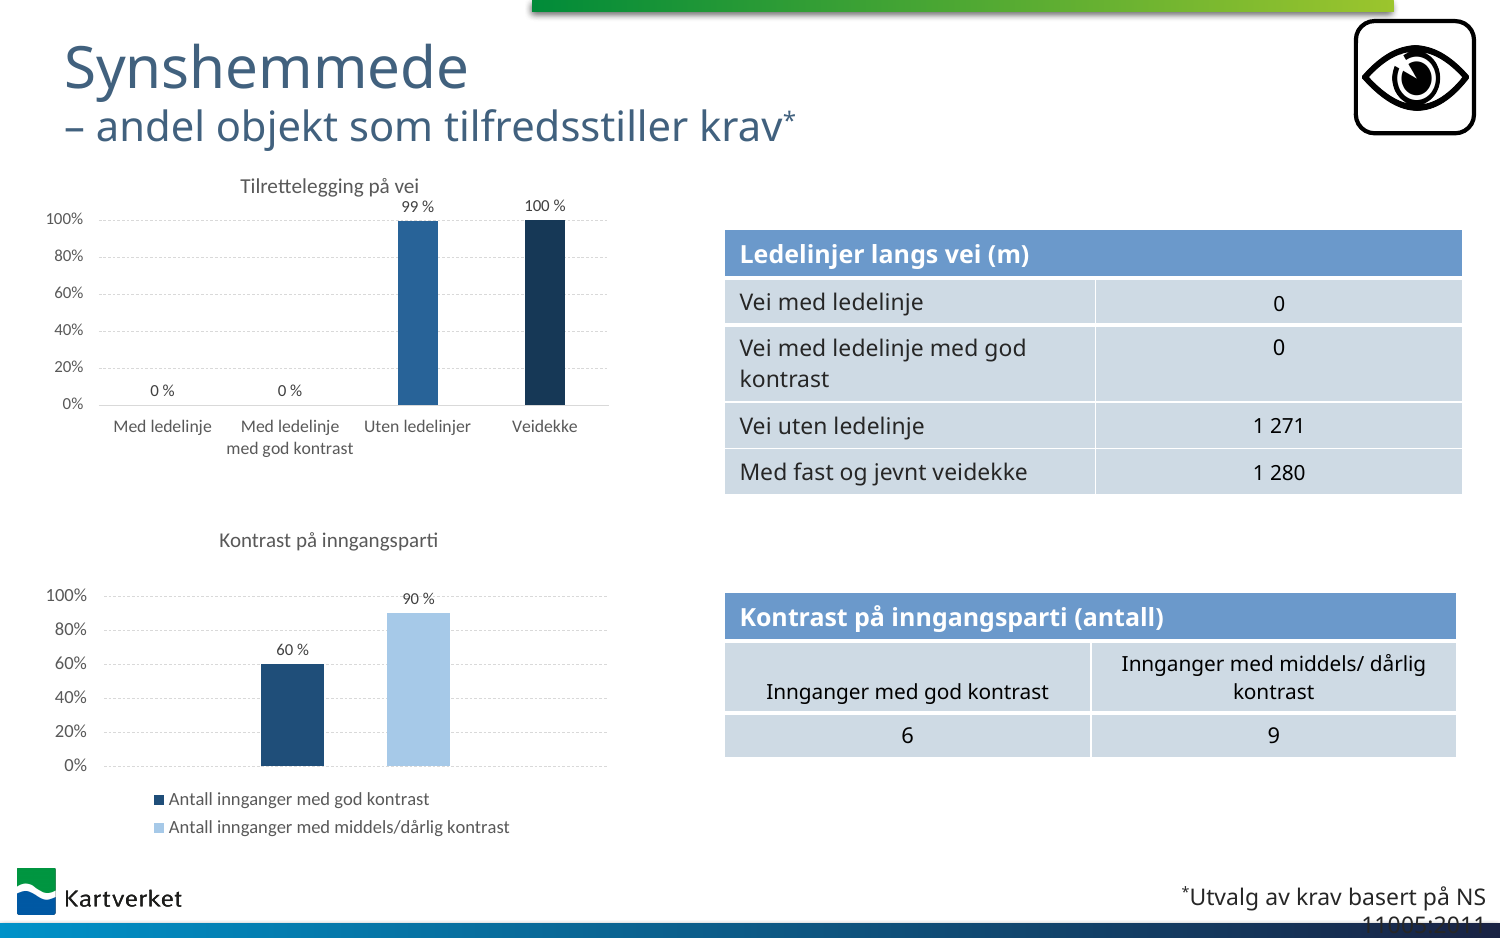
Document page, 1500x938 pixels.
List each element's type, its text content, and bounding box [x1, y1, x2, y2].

table_cell Med fast og jevnt veidekke [725, 449, 1095, 494]
table_cell Innganger med god kontrast [725, 643, 1090, 711]
table_cell Vei uten ledelinje [725, 403, 1095, 448]
table_cell 6 [725, 715, 1090, 757]
picture [41, 166, 619, 492]
table_cell Innganger med middels/ dårlig kontrast [1092, 643, 1456, 711]
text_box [1355, 20, 1475, 134]
table_cell 1 271 [1096, 403, 1462, 448]
text_box *Utvalg av krav basert på NS 11005:2011 [1068, 873, 1500, 938]
table_cell 0 [1096, 280, 1462, 323]
table_cell Vei med ledelinje med god kontrast [725, 327, 1095, 401]
picture [41, 520, 617, 846]
table_cell 0 [1096, 327, 1462, 401]
table_cell 1 280 [1096, 449, 1462, 494]
text_box Synshemmede – andel objekt som tilfredsstiller krav* [49, 24, 1431, 158]
table_cell Vei med ledelinje [725, 280, 1095, 323]
table_header Ledelinjer langs vei (m) [725, 230, 1462, 276]
table_cell 9 [1092, 715, 1456, 757]
table_header Kontrast på inngangsparti (antall) [725, 593, 1456, 639]
